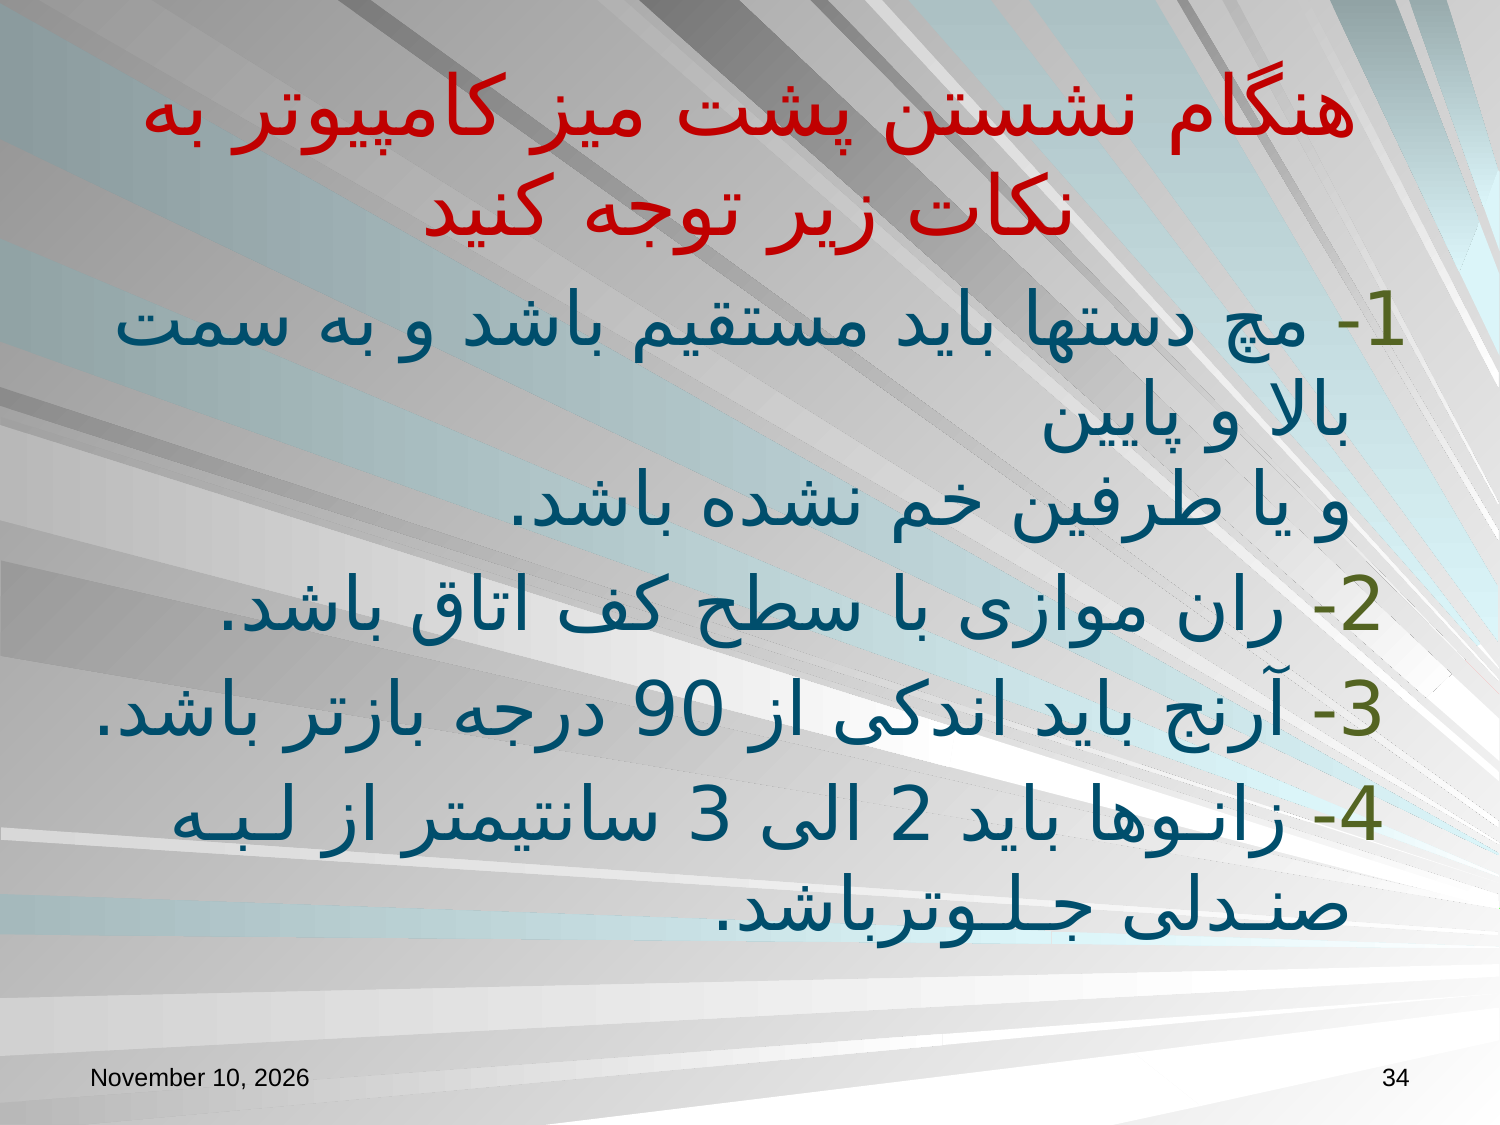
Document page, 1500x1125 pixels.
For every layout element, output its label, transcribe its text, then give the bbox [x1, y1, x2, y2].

title هنگام نشستن پشت میز کامپیوتر به نکات زیر توجه کنید [74, 77, 1426, 262]
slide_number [74, 1023, 426, 1100]
slide_number 34 [1074, 1023, 1426, 1100]
list 1- مچ دستها باید مستقیم باشد و به سمت بالا و پایین و یا طرفین خم نشده باشد. 2- ران موازی با سطح کف اتاق باشد. 3- آرنج باید اندکی از 90 درجه بازتر باشد. 4- زانـوها باید 2 الی 3 سانتیمتر از لـبـه صنـدلی جـلـوترباشد. [74, 262, 1426, 1006]
